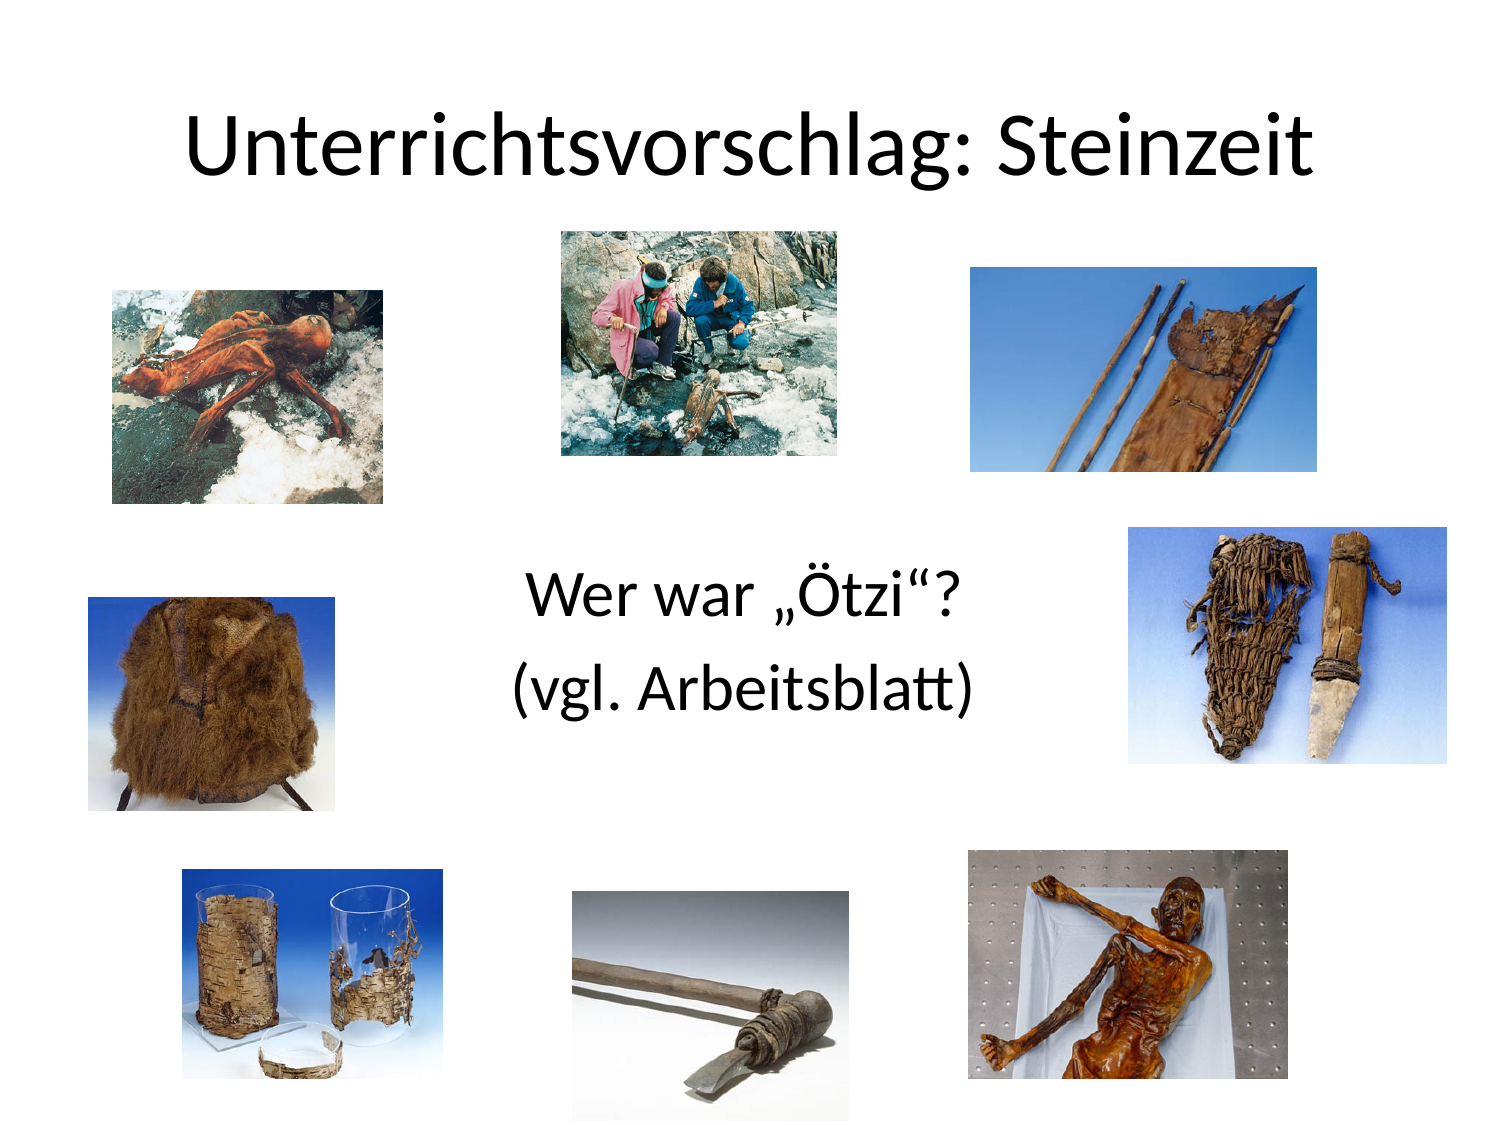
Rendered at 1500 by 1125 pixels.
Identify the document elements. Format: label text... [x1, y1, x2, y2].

picture [970, 266, 1317, 472]
title Unterrichtsvorschlag: Steinzeit [75, 45, 1425, 233]
picture [560, 231, 837, 457]
picture [967, 850, 1288, 1079]
picture [1127, 526, 1447, 764]
picture [111, 290, 383, 504]
list Wer war „Ötzi“? (vgl. Arbeitsblatt) [75, 262, 1425, 1005]
picture [182, 869, 443, 1079]
picture [572, 891, 849, 1121]
picture [88, 597, 336, 811]
